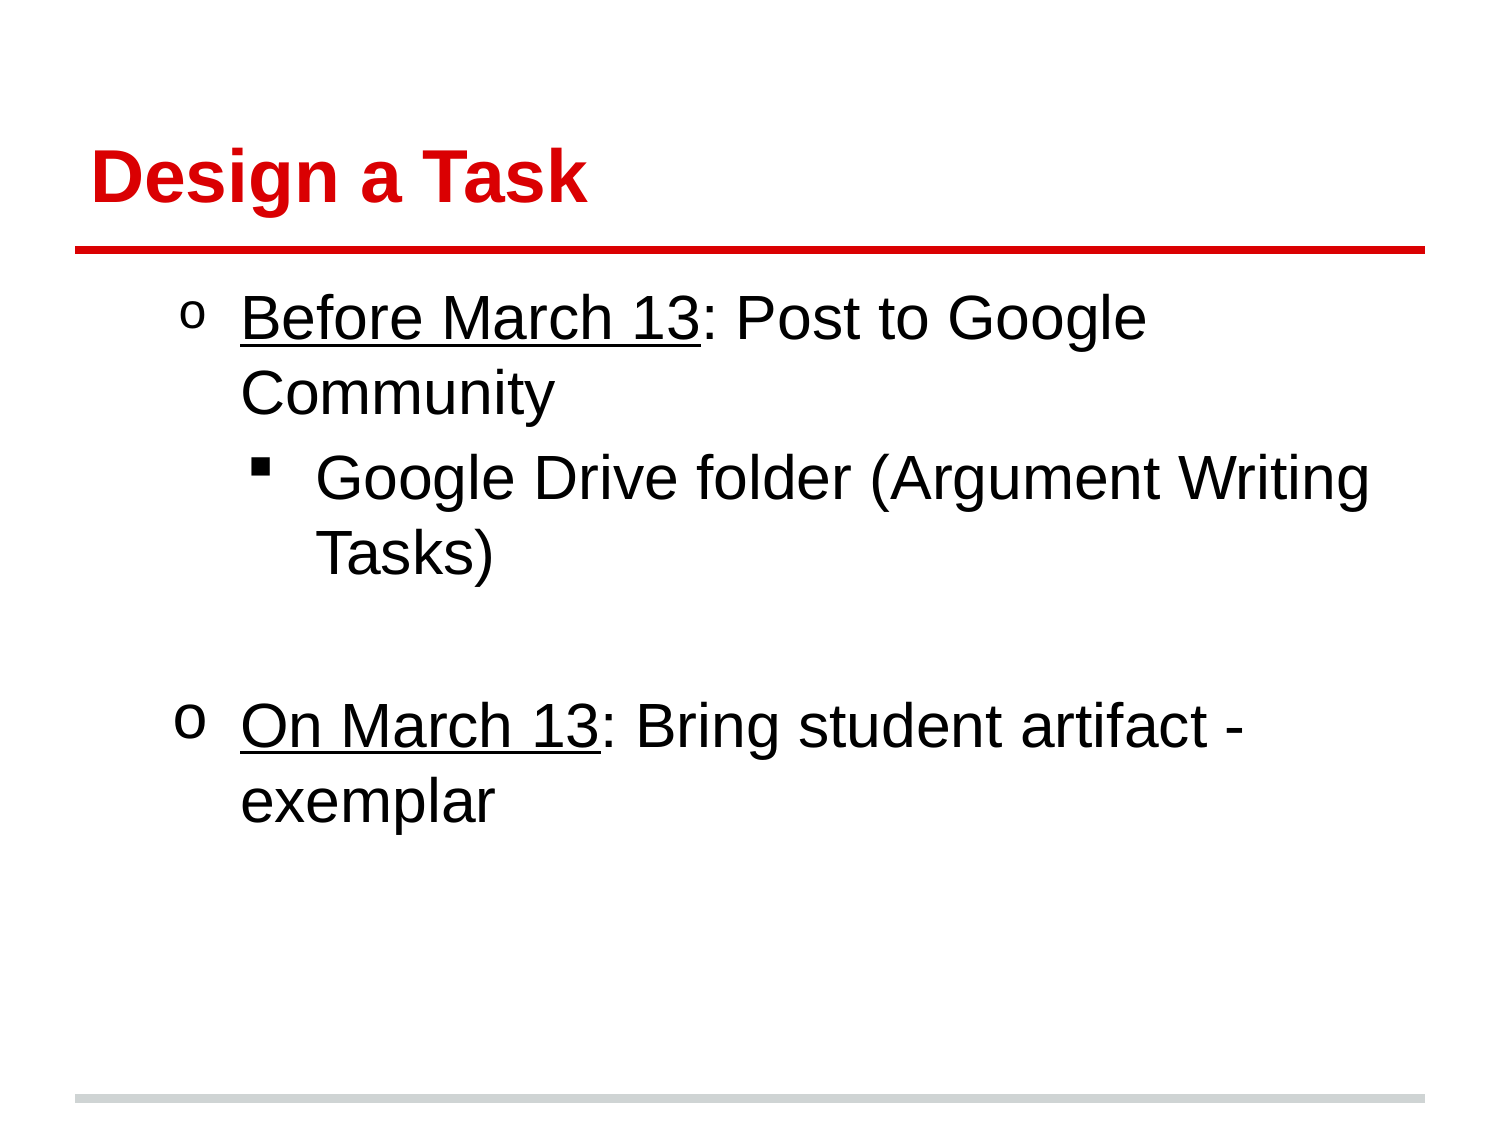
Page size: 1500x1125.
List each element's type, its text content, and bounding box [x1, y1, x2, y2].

list Before March 13: Post to Google Community Google Drive folder (Argument Writing Tasks) On March 13: Bring student artifact - exemplar [75, 262, 1425, 1078]
title Design a Task [75, 45, 1425, 233]
